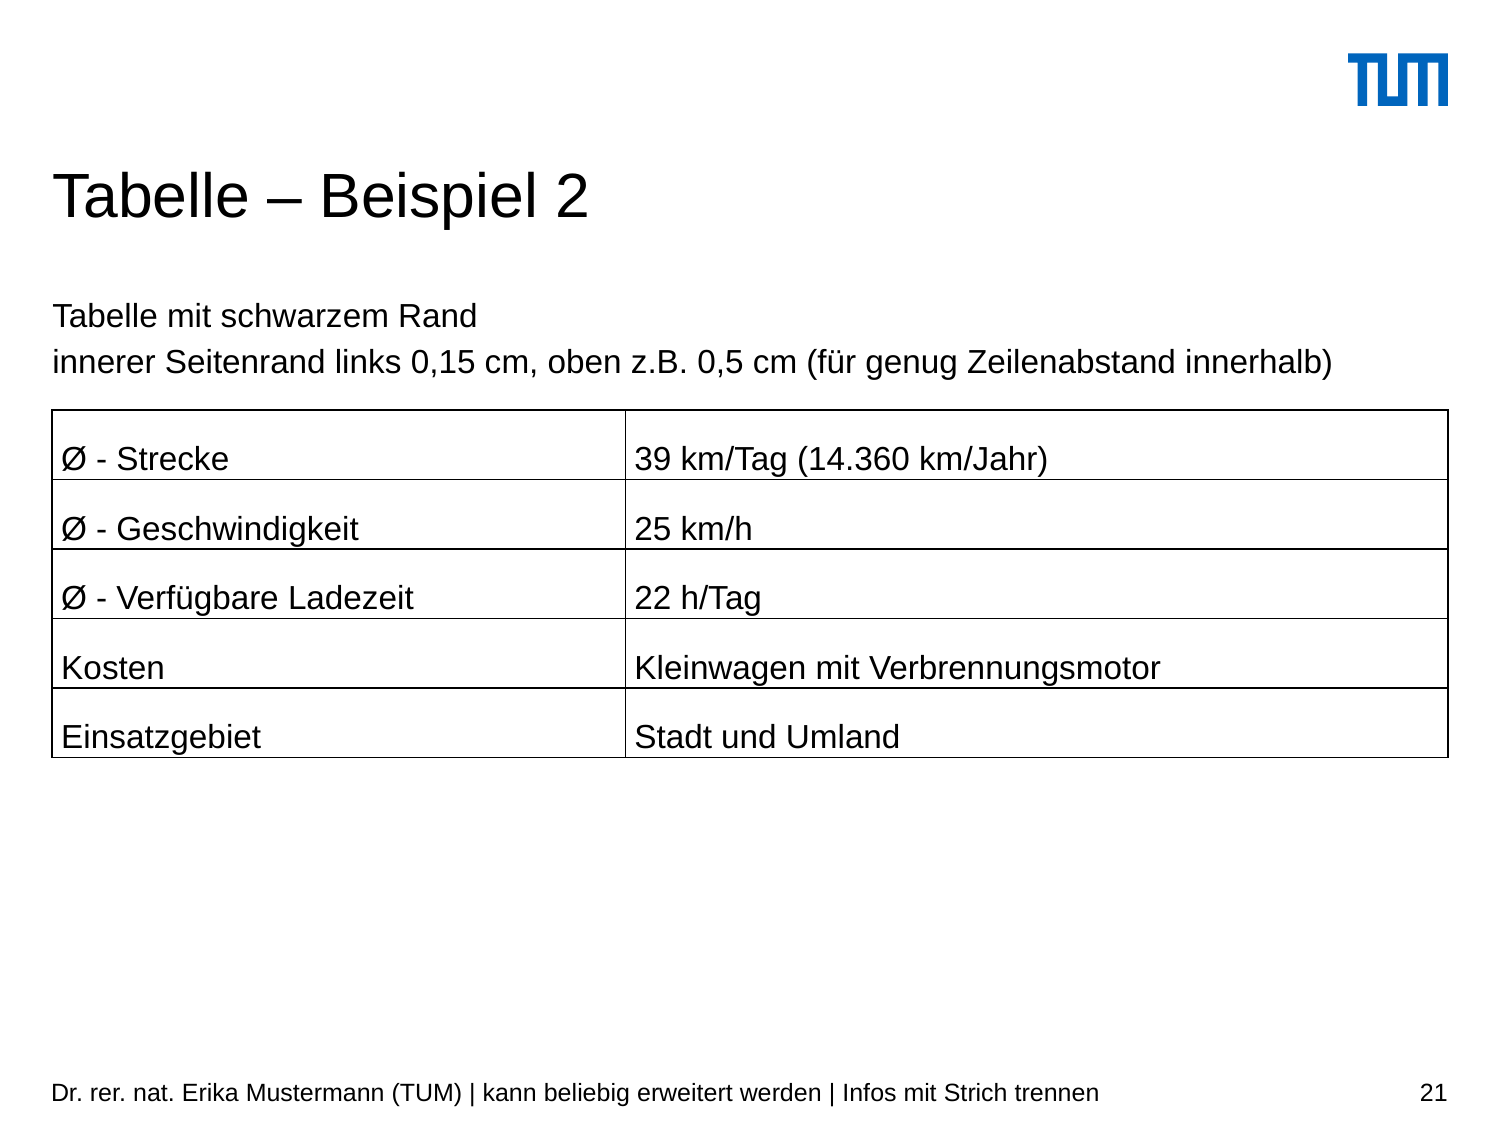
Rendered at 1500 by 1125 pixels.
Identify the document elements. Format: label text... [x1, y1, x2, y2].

table_cell 25 km/h [626, 480, 1447, 548]
table_cell Kleinwagen mit Verbrennungsmotor [626, 619, 1447, 687]
table_header 39 km/Tag (14.360 km/Jahr) [626, 411, 1447, 479]
list Tabelle mit schwarzem Rand innerer Seitenrand links 0,15 cm, oben z.B. 0,5 cm (für genug Zeilenabstand innerhalb) [52, 288, 1449, 407]
slide_number 21 [1112, 1061, 1448, 1122]
footer Dr. rer. nat. Erika Mustermann (TUM) | kann beliebig erweitert werden | Infos mit Strich trennen [51, 1061, 1112, 1122]
table_cell Stadt und Umland [626, 689, 1447, 757]
table_cell Ø - Verfügbare Ladezeit [53, 550, 625, 618]
table_cell Ø - Geschwindigkeit [53, 480, 625, 548]
table_header Ø - Strecke [53, 411, 625, 479]
table_cell Kosten [53, 619, 625, 687]
title Tabelle – Beispiel 2 [52, 162, 1449, 231]
table_cell Einsatzgebiet [53, 689, 625, 757]
table_cell 22 h/Tag [626, 550, 1447, 618]
